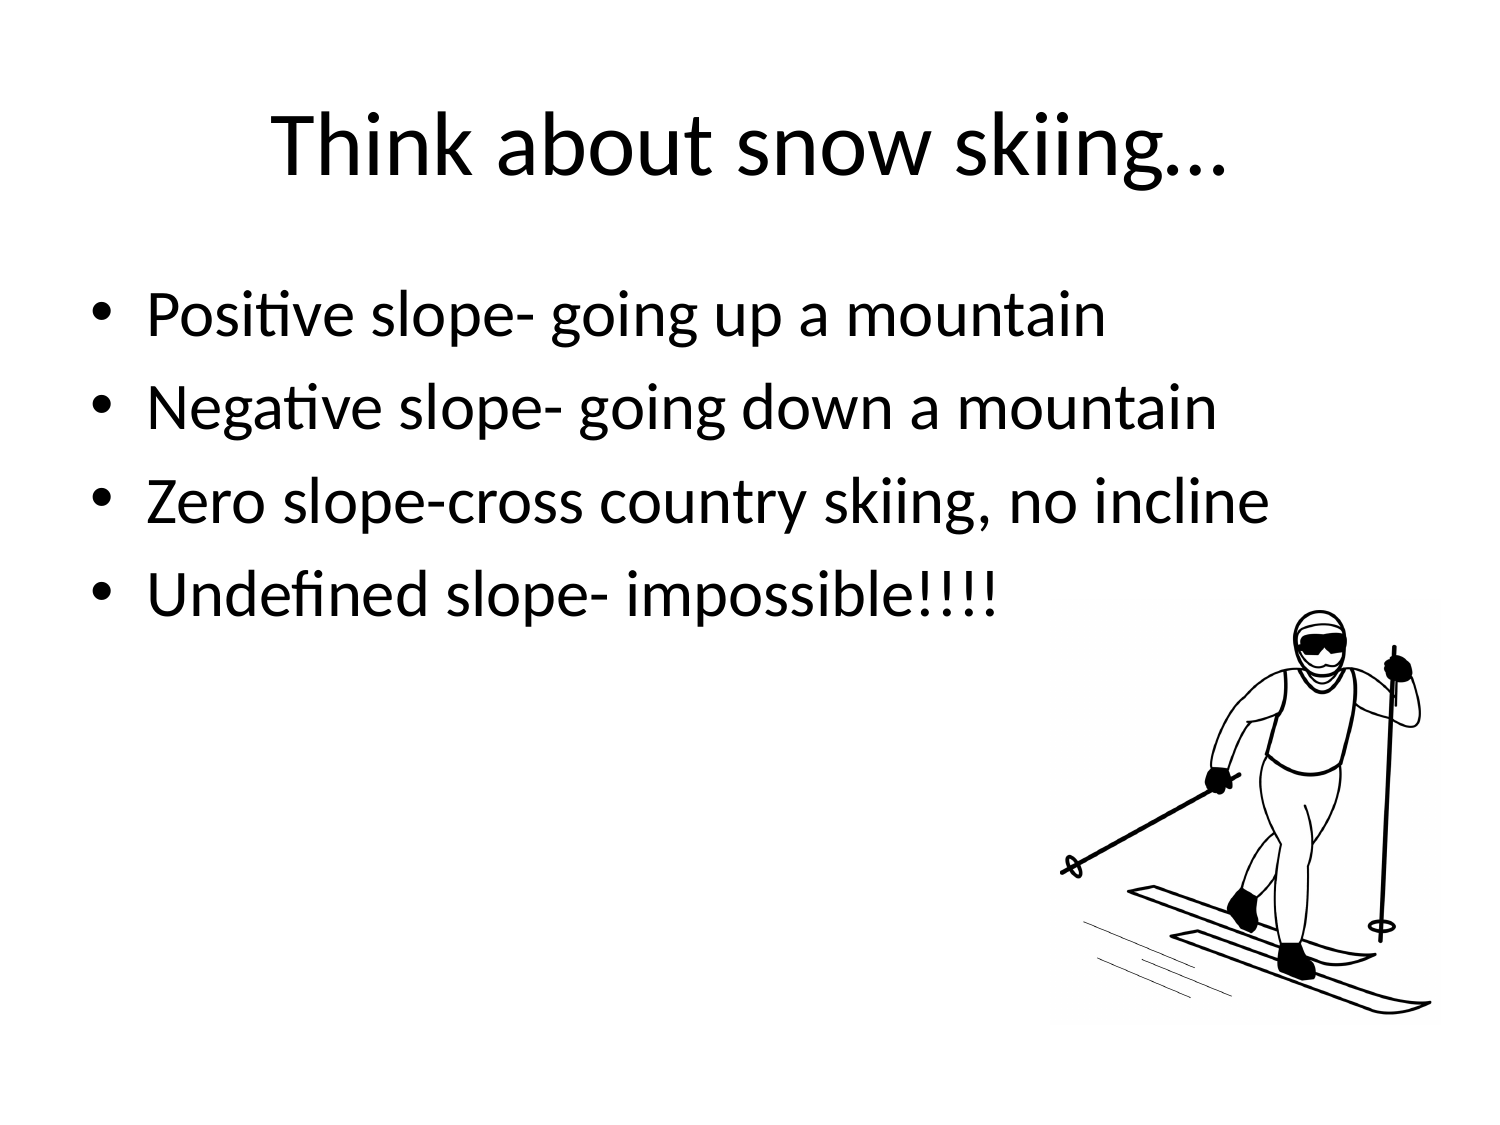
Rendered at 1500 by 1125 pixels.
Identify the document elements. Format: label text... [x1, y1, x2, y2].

picture [1049, 599, 1442, 1026]
title Think about snow skiing… [75, 45, 1425, 233]
list Positive slope- going up a mountain Negative slope- going down a mountain Zero slope-cross country skiing, no incline Undefined slope- impossible!!!! [75, 262, 1425, 1005]
